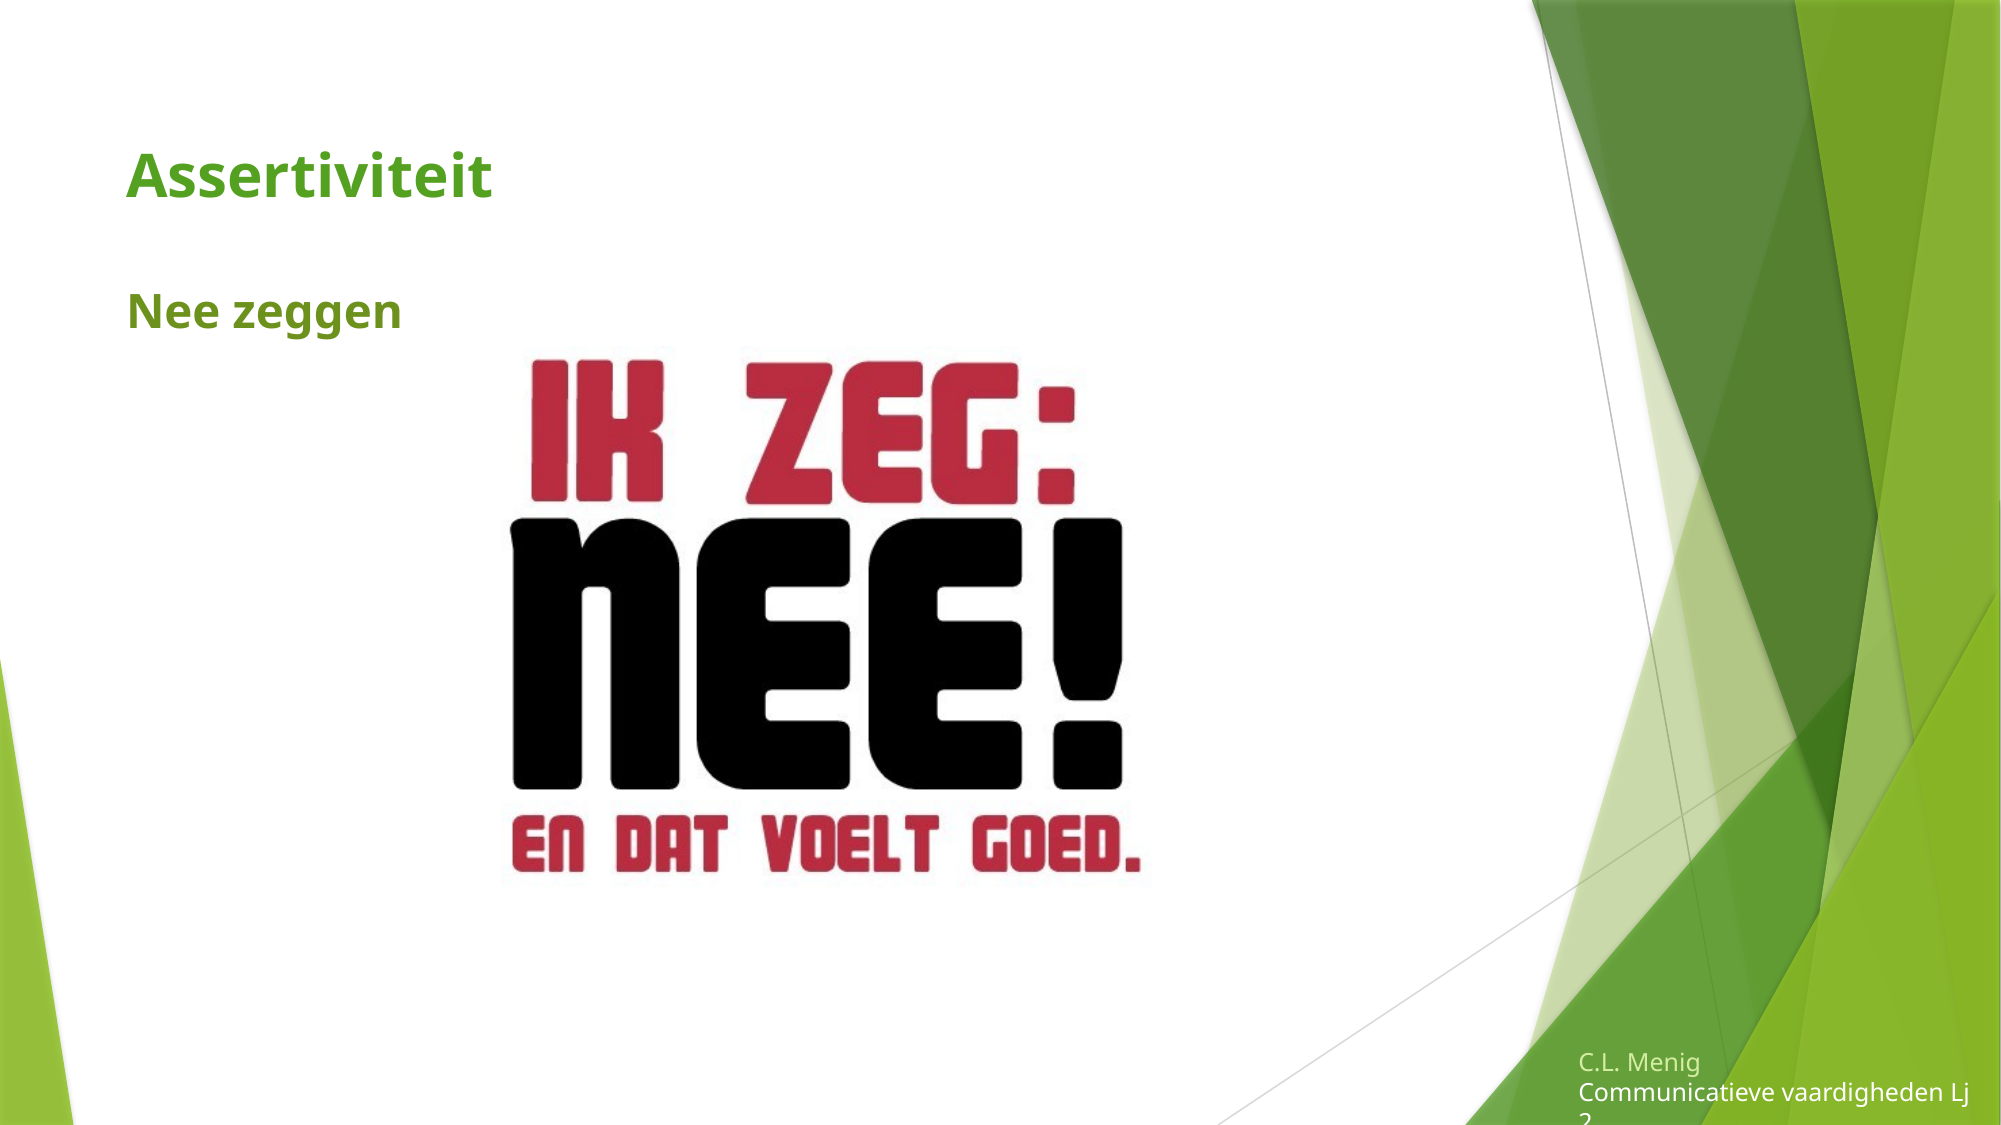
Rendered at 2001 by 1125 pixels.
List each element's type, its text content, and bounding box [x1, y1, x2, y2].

list [111, 354, 1522, 992]
text_box C.L. Menig Communicatieve vaardigheden Lj 2 [1563, 1038, 2000, 1125]
picture [437, 345, 1196, 915]
text_box Assertiviteit Nee zeggen [111, 129, 1522, 347]
